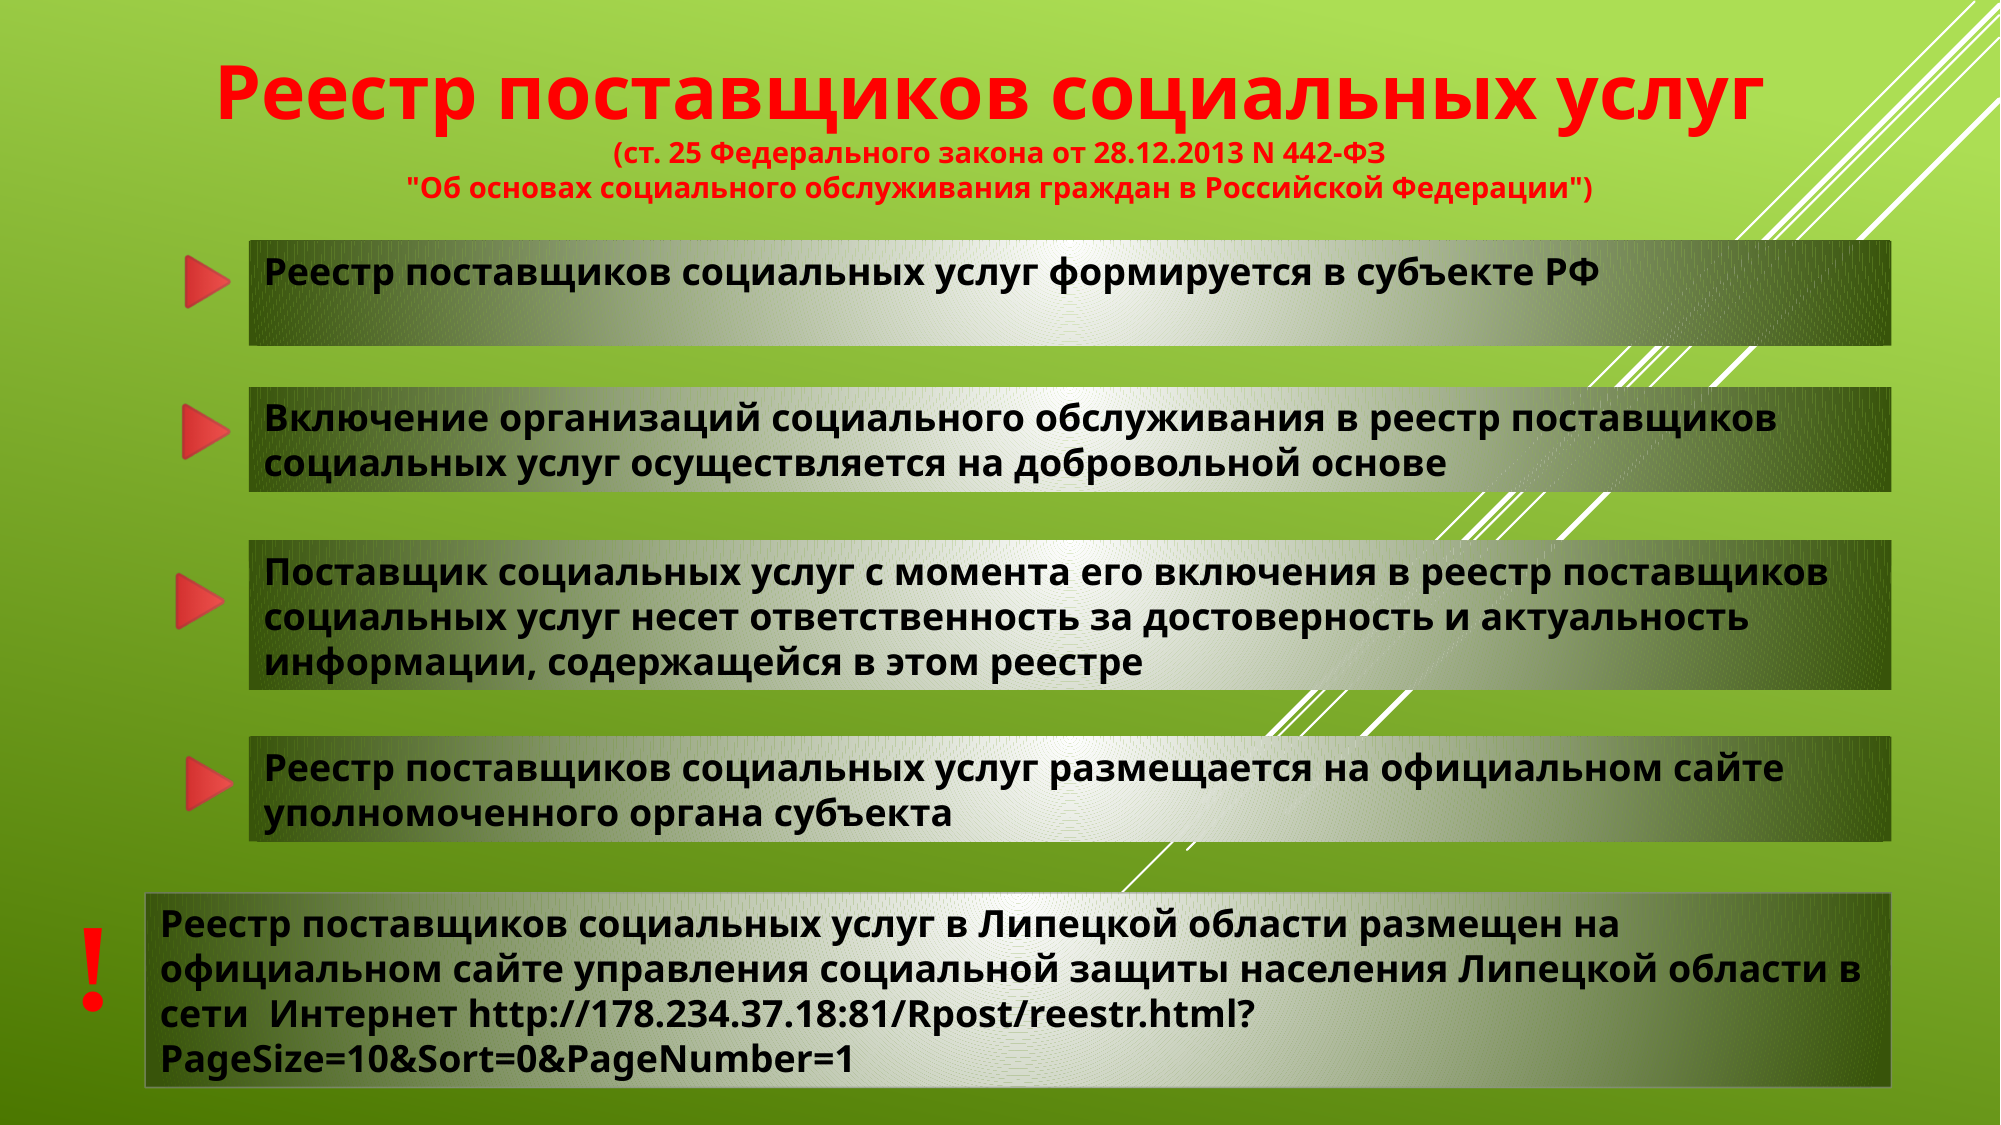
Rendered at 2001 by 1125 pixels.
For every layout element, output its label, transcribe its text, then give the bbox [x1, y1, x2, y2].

text_box Поставщик социальных услуг с момента его включения в реестр поставщиков социальных услуг несет ответственность за достоверность и актуальность информации, содержащейся в этом реестре [248, 540, 1892, 690]
text_box ! [57, 877, 129, 1043]
text_box Реестр поставщиков социальных услуг (ст. 25 Федерального закона от 28.12.2013 N 442-ФЗ "Об основах социального обслуживания граждан в Российской Федерации") [199, 36, 1801, 212]
text_box Включение организаций социального обслуживания в реестр поставщиков социальных услуг осуществляется на добровольной основе [270, 387, 1892, 492]
picture [146, 221, 269, 343]
picture [135, 537, 265, 666]
text_box Реестр поставщиков социальных услуг формируется в субъекте РФ [248, 240, 1892, 346]
picture [141, 368, 270, 495]
picture [145, 721, 274, 847]
text_box Реестр поставщиков социальных услуг в Липецкой области размещен на официальном сайте управления социальной защиты населения Липецкой области в сети Интернет http://178.234.37.18:81/Rpost/reestr.html?PageSize=10&Sort=0&PageNumber=1 [144, 892, 1892, 1088]
text_box Реестр поставщиков социальных услуг размещается на официальном сайте уполномоченного органа субъекта [274, 736, 1892, 842]
